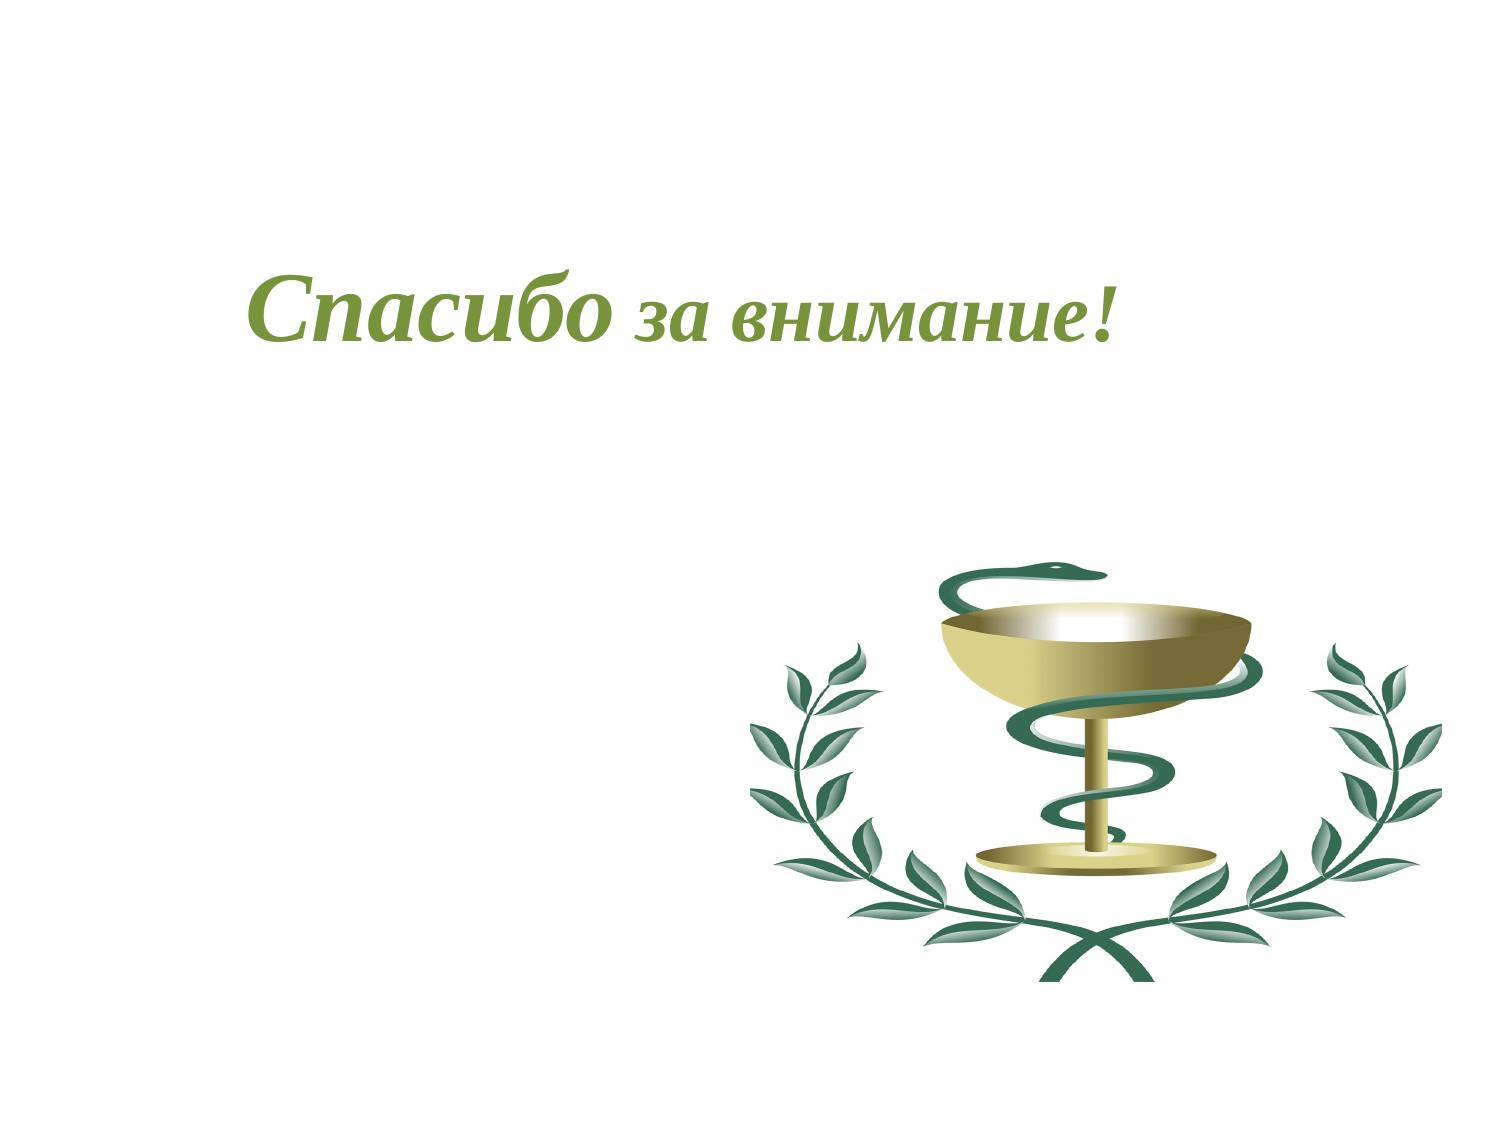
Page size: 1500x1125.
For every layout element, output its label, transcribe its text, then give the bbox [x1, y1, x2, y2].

title Спасибо за внимание! [29, 208, 1380, 396]
picture [749, 562, 1442, 1000]
